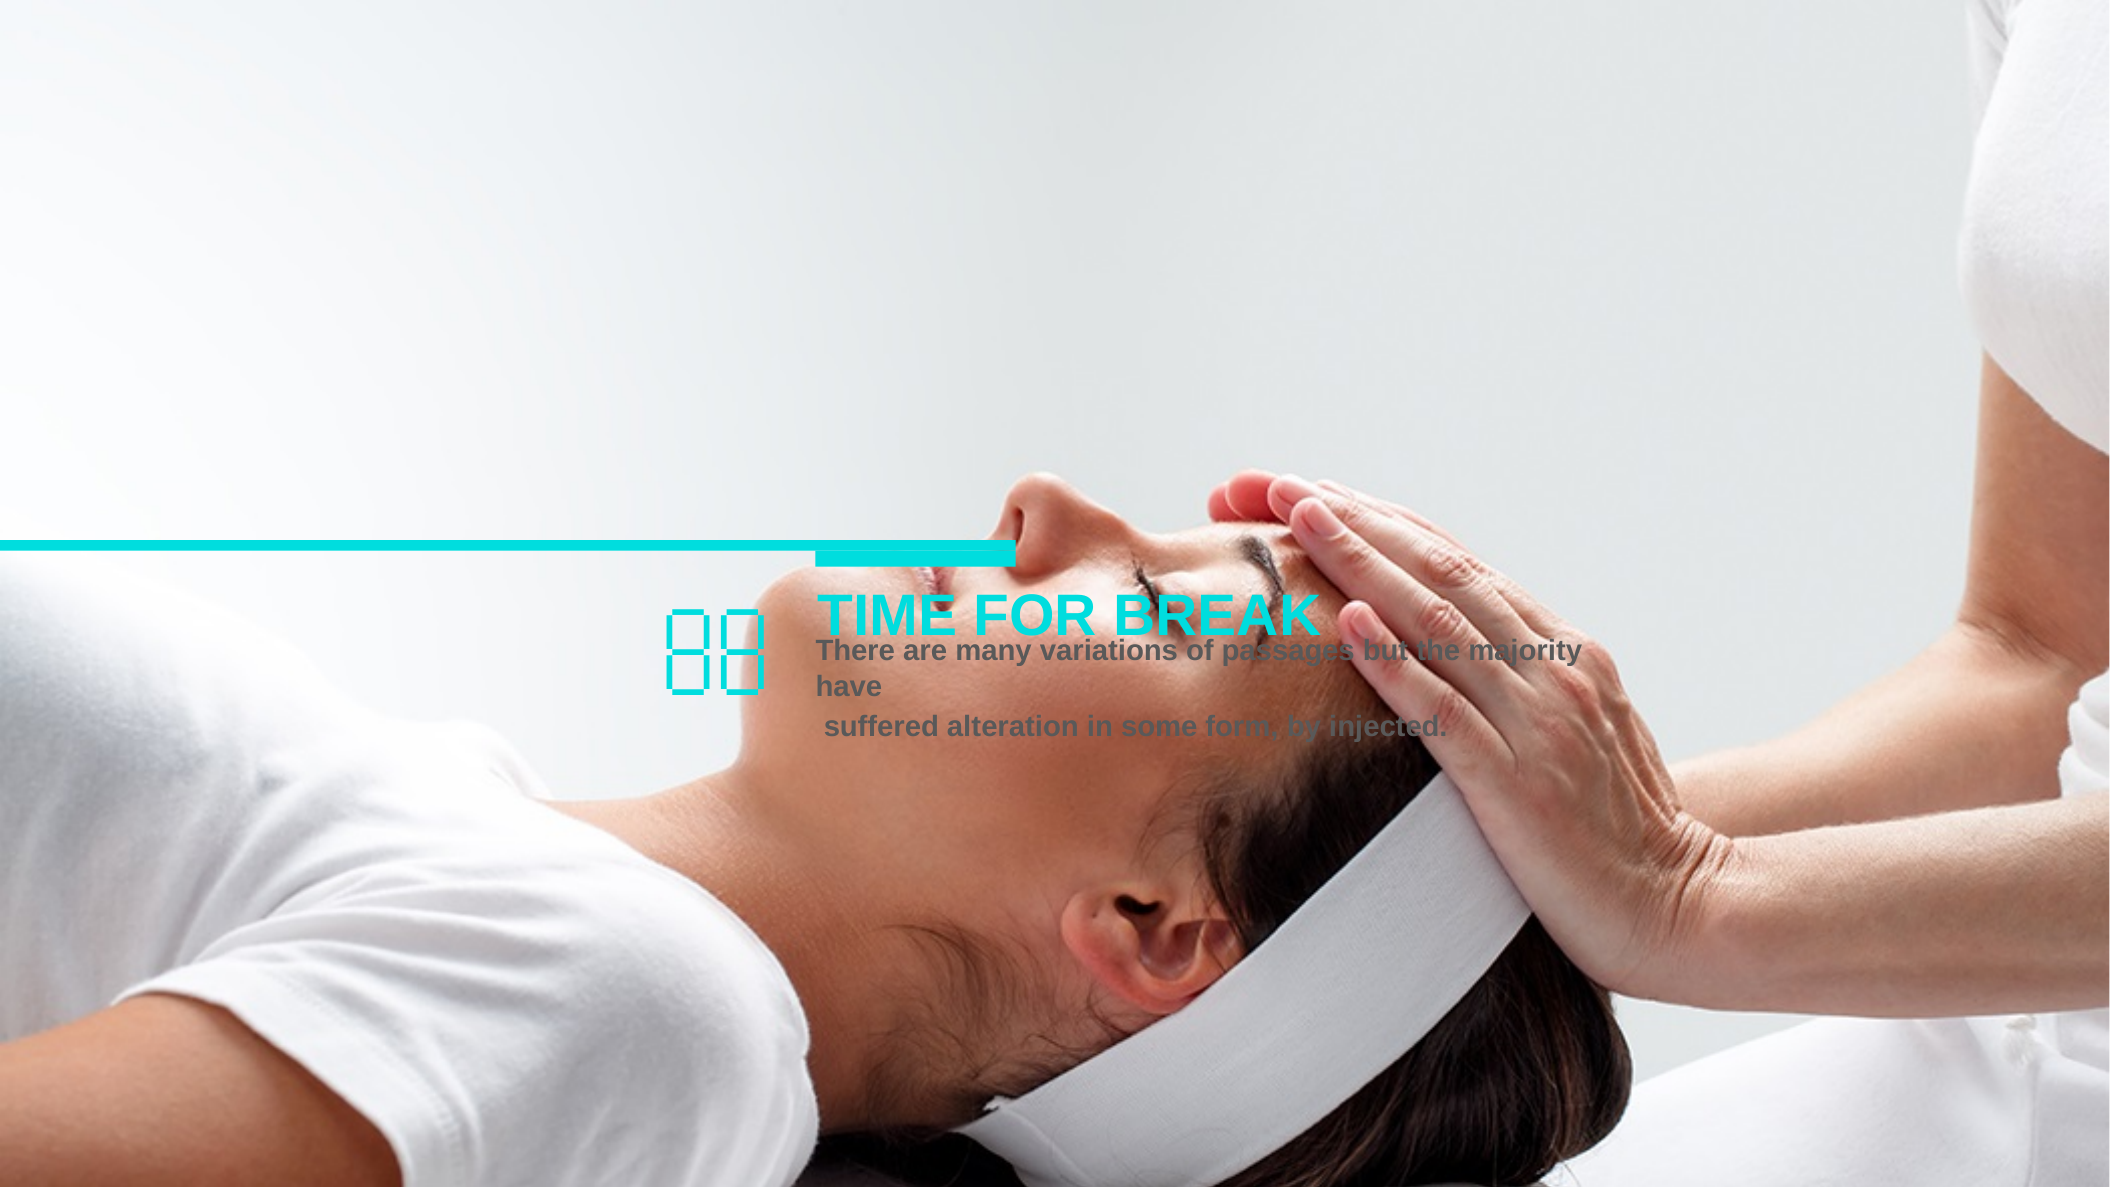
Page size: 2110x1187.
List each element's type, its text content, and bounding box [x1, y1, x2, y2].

text_box TIME FOR BREAK [817, 577, 1322, 631]
text_box  [642, 570, 789, 726]
text_box [0, 0, 2110, 1187]
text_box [0, 539, 1016, 567]
text_box There are many variations of passages but the majority have suffered alteration in some form, by injected. [815, 631, 1594, 743]
